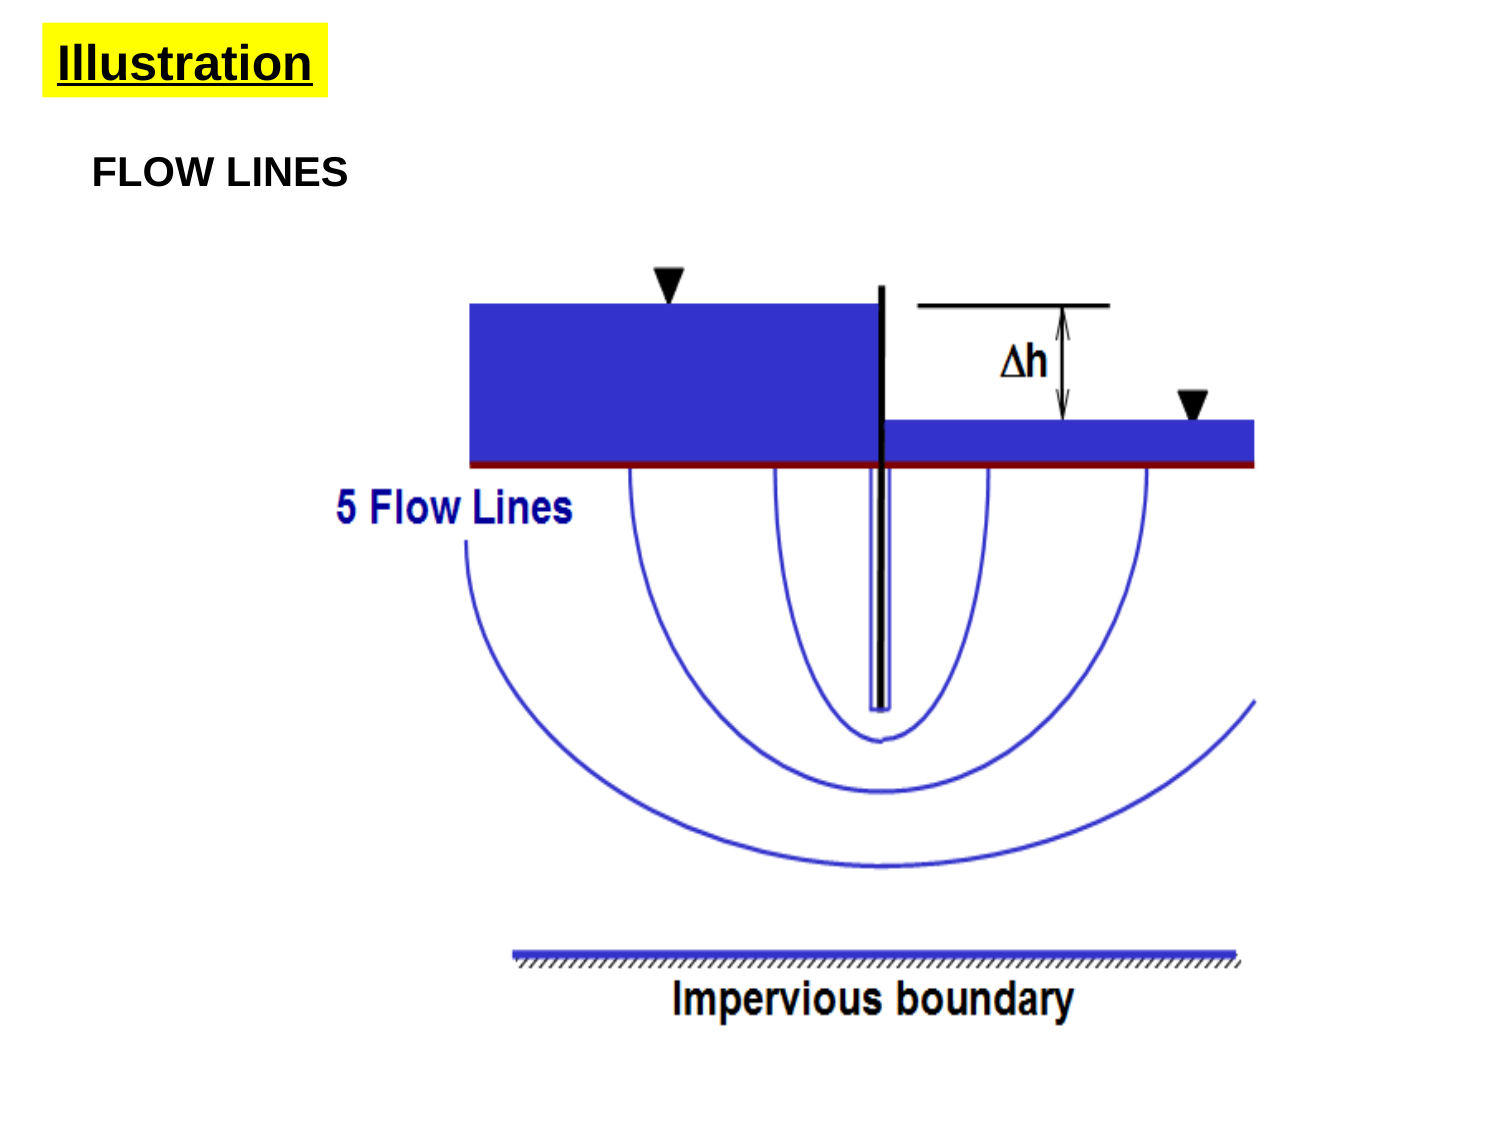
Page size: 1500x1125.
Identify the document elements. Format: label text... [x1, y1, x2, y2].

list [324, 196, 1296, 1044]
text_box Illustration [42, 22, 328, 98]
text_box FLOW LINES [76, 137, 364, 202]
